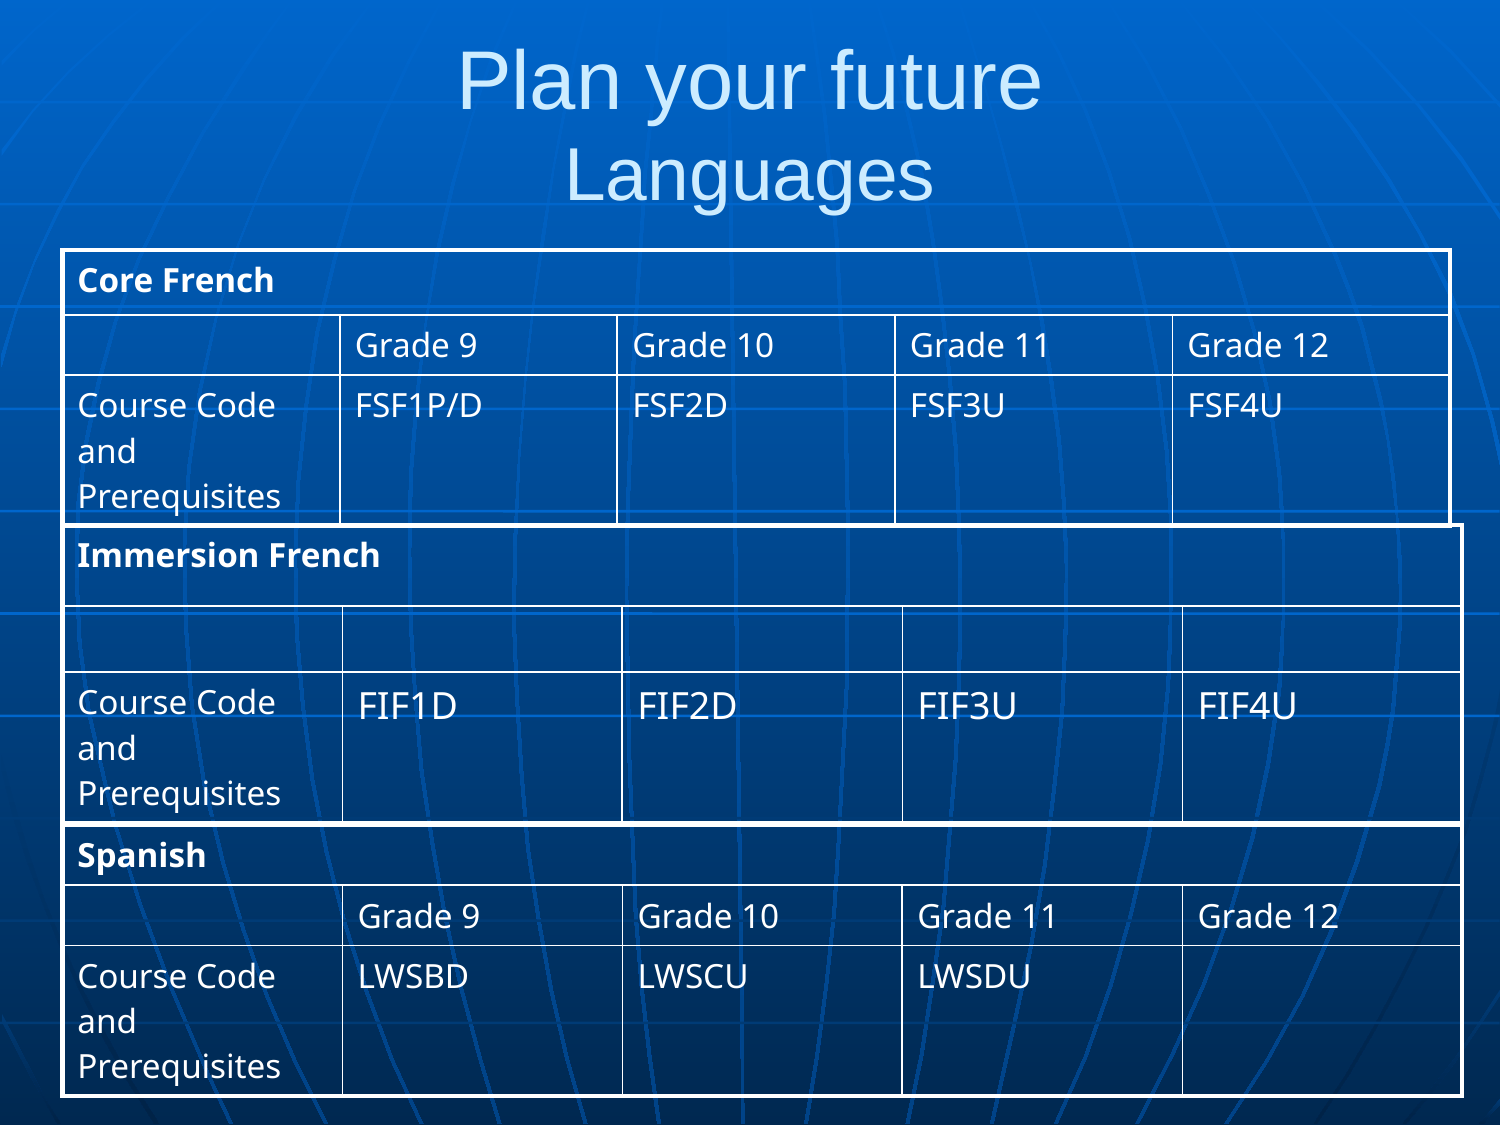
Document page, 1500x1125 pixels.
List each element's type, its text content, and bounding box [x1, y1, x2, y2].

table_cell Grade 12 [1183, 886, 1460, 945]
table_cell Grade 10 [618, 316, 894, 374]
table_cell LWSCU [623, 946, 901, 1094]
table_cell Course Code and Prerequisites [65, 946, 342, 1094]
table_cell [65, 316, 339, 374]
table_cell Grade 11 [903, 886, 1182, 945]
table_cell LWSDU [903, 946, 1182, 1094]
title Plan your future Languages [74, 24, 1426, 218]
table_cell FSF4U [1173, 376, 1448, 523]
table_cell FSF1P/D [341, 376, 616, 523]
table_cell Course Code and Prerequisites [65, 376, 339, 523]
table_cell Grade 9 [341, 316, 616, 374]
table_cell [903, 607, 1182, 671]
table_header Spanish [65, 827, 1460, 884]
table_header Core French [65, 252, 1448, 314]
table_cell FIF1D [343, 673, 621, 821]
table_cell FIF3U [903, 673, 1182, 821]
table_cell Grade 10 [623, 886, 901, 945]
table_header Immersion French [65, 527, 1460, 605]
table_cell Grade 11 [896, 316, 1172, 374]
table_cell Grade 12 [1173, 316, 1448, 374]
table_cell Course Code and Prerequisites [65, 673, 342, 821]
table_cell FSF2D [618, 376, 894, 523]
table_cell [65, 607, 342, 671]
table_cell [65, 886, 342, 945]
table_cell FSF3U [896, 376, 1172, 523]
table_cell FIF2D [623, 673, 902, 821]
table_cell Grade 9 [343, 886, 622, 945]
table_cell LWSBD [343, 946, 622, 1094]
table_cell FIF4U [1183, 673, 1460, 821]
table_cell [623, 607, 902, 671]
table_cell [343, 607, 621, 671]
table_cell [1183, 607, 1460, 671]
table_cell [1183, 946, 1460, 1094]
